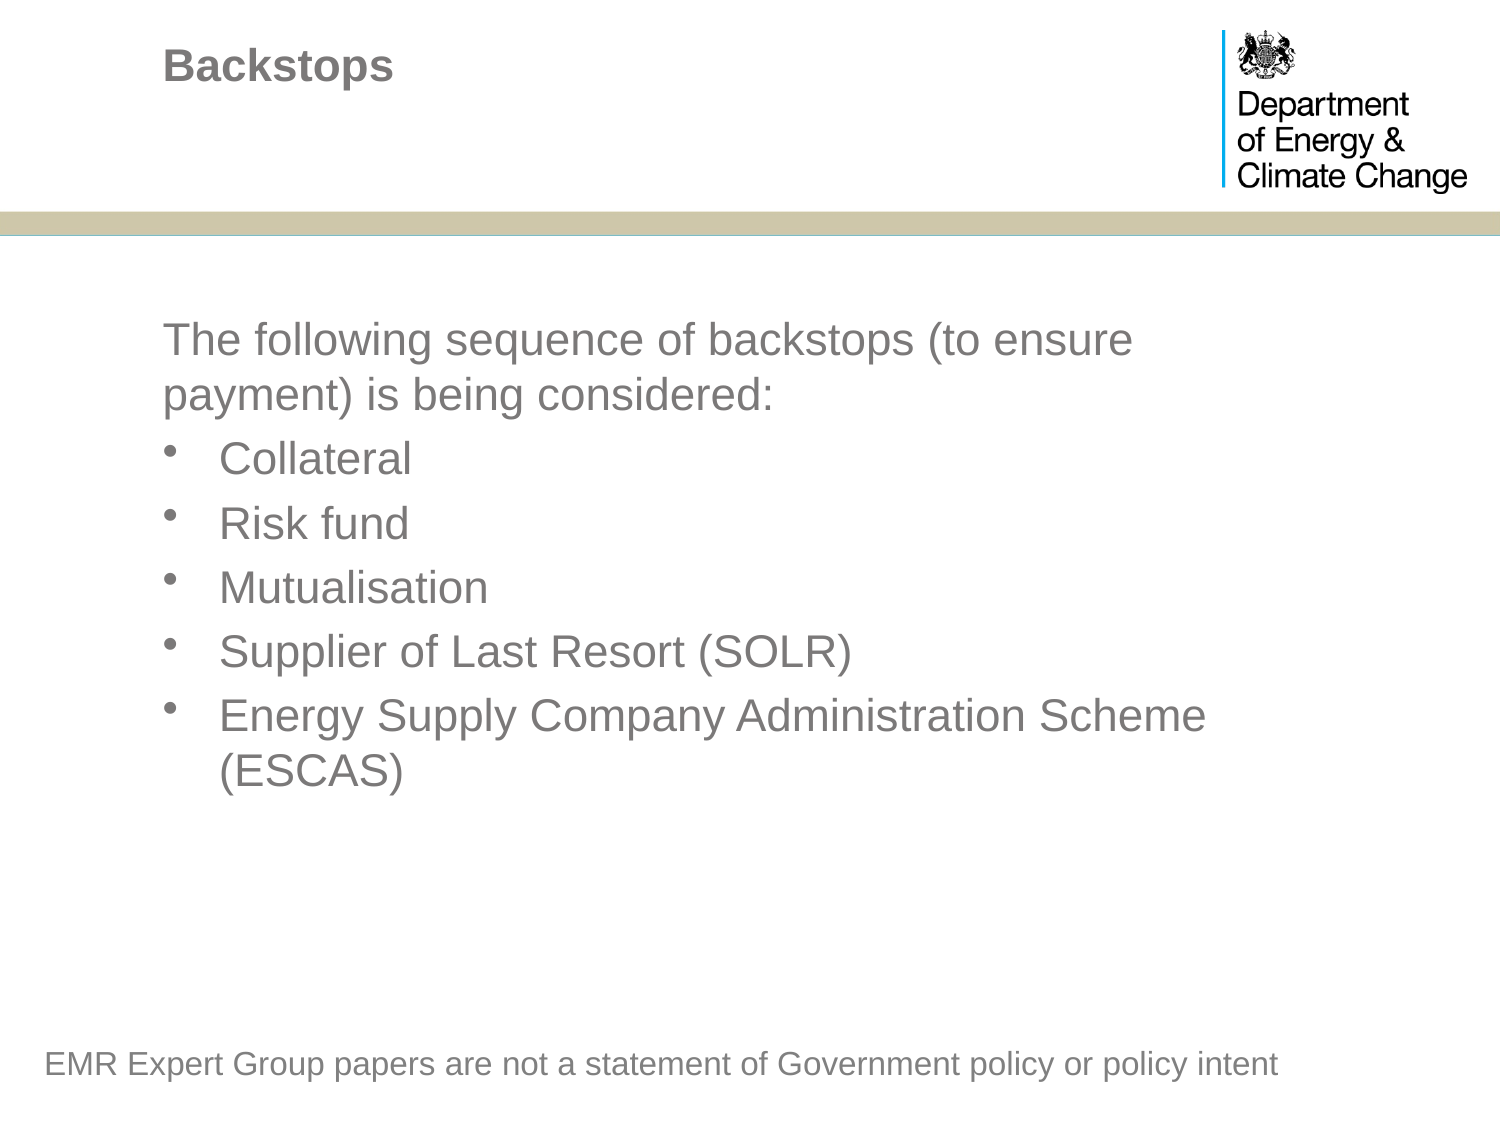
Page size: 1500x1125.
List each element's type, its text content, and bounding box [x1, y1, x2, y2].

picture [1222, 30, 1467, 194]
list The following sequence of backstops (to ensure payment) is being considered: Collateral Risk fund Mutualisation Supplier of Last Resort (SOLR) Energy Supply Company Administration Scheme (ESCAS) [147, 302, 1282, 965]
picture [0, 208, 1500, 236]
text_box EMR Expert Group papers are not a statement of Government policy or policy intent [29, 1034, 1500, 1090]
title Backstops [147, 27, 1034, 112]
